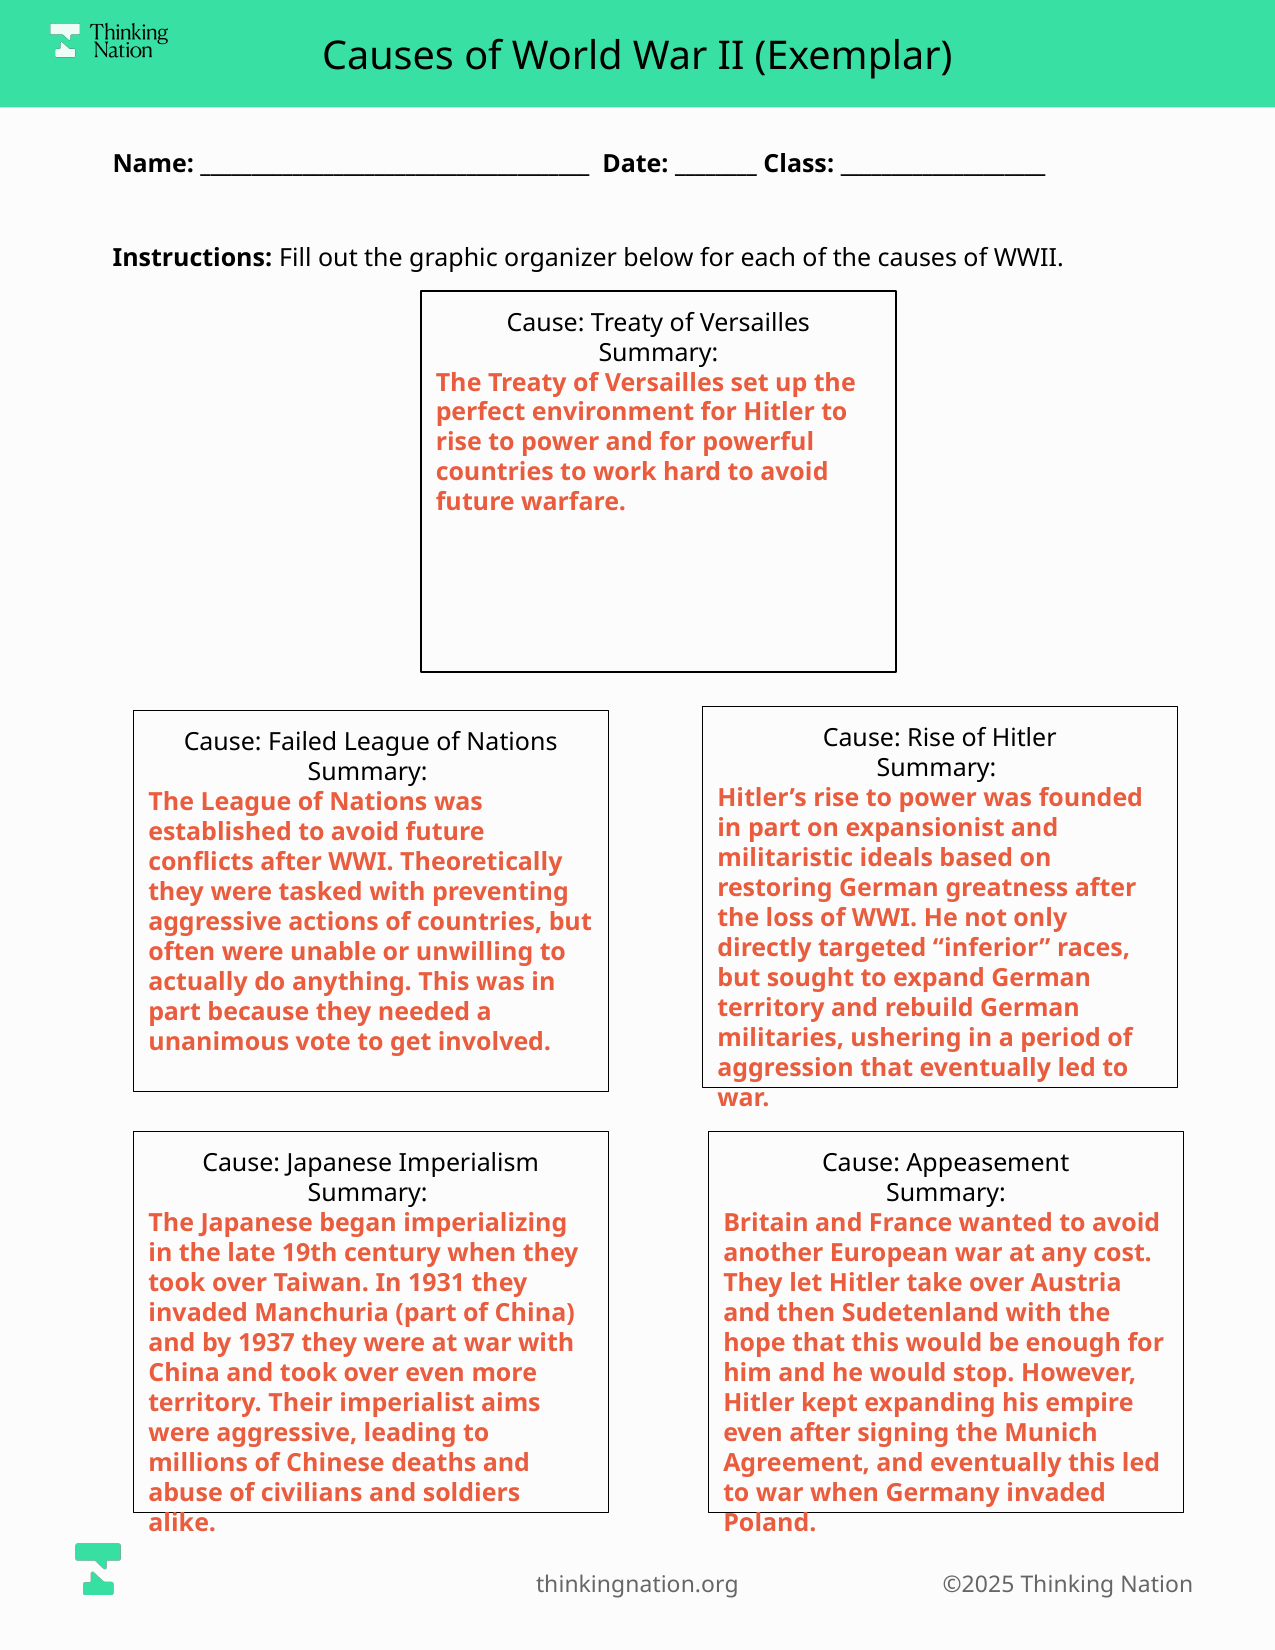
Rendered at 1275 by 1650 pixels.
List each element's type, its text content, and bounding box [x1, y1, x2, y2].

text_box thinkingnation.org [486, 1553, 789, 1605]
text_box ©2025 Thinking Nation [907, 1553, 1210, 1605]
text_box Causes of World War II (Exemplar) [0, 0, 1275, 108]
text_box Cause: Appeasement Summary: Britain and France wanted to avoid another European war at any cost. They let Hitler take over Austria and then Sudetenland with the hope that this would be enough for him and he would stop. However, Hitler kept expanding his empire even after signing the Munich Agreement, and eventually this led to war when Germany invaded Poland. [708, 1131, 1184, 1513]
text_box Cause: Japanese Imperialism Summary: The Japanese began imperializing in the late 19th century when they took over Taiwan. In 1931 they invaded Manchuria (part of China) and by 1937 they were at war with China and took over even more territory. Their imperialist aims were aggressive, leading to millions of Chinese deaths and abuse of civilians and soldiers alike. [133, 1131, 609, 1513]
text_box Cause: Rise of Hitler Summary: Hitler’s rise to power was founded in part on expansionist and militaristic ideals based on restoring German greatness after the loss of WWI. He not only directly targeted “inferior” races, but sought to expand German territory and rebuild German militaries, ushering in a period of aggression that eventually led to war. [702, 706, 1178, 1088]
text_box Name: ______________________________________ Date: ________ Class: ____________________ Instructions: Fill out the graphic organizer below for each of the causes of WWII. [97, 132, 1178, 322]
picture [36, 12, 172, 69]
text_box Cause: Failed League of Nations Summary: The League of Nations was established to avoid future conflicts after WWI. Theoretically they were tasked with preventing aggressive actions of countries, but often were unable or unwilling to actually do anything. This was in part because they needed a unanimous vote to get involved. [133, 710, 609, 1092]
text_box Cause: Treaty of Versailles Summary: The Treaty of Versailles set up the perfect environment for Hitler to rise to power and for powerful countries to work hard to avoid future warfare. [420, 291, 896, 672]
picture [62, 1533, 134, 1605]
